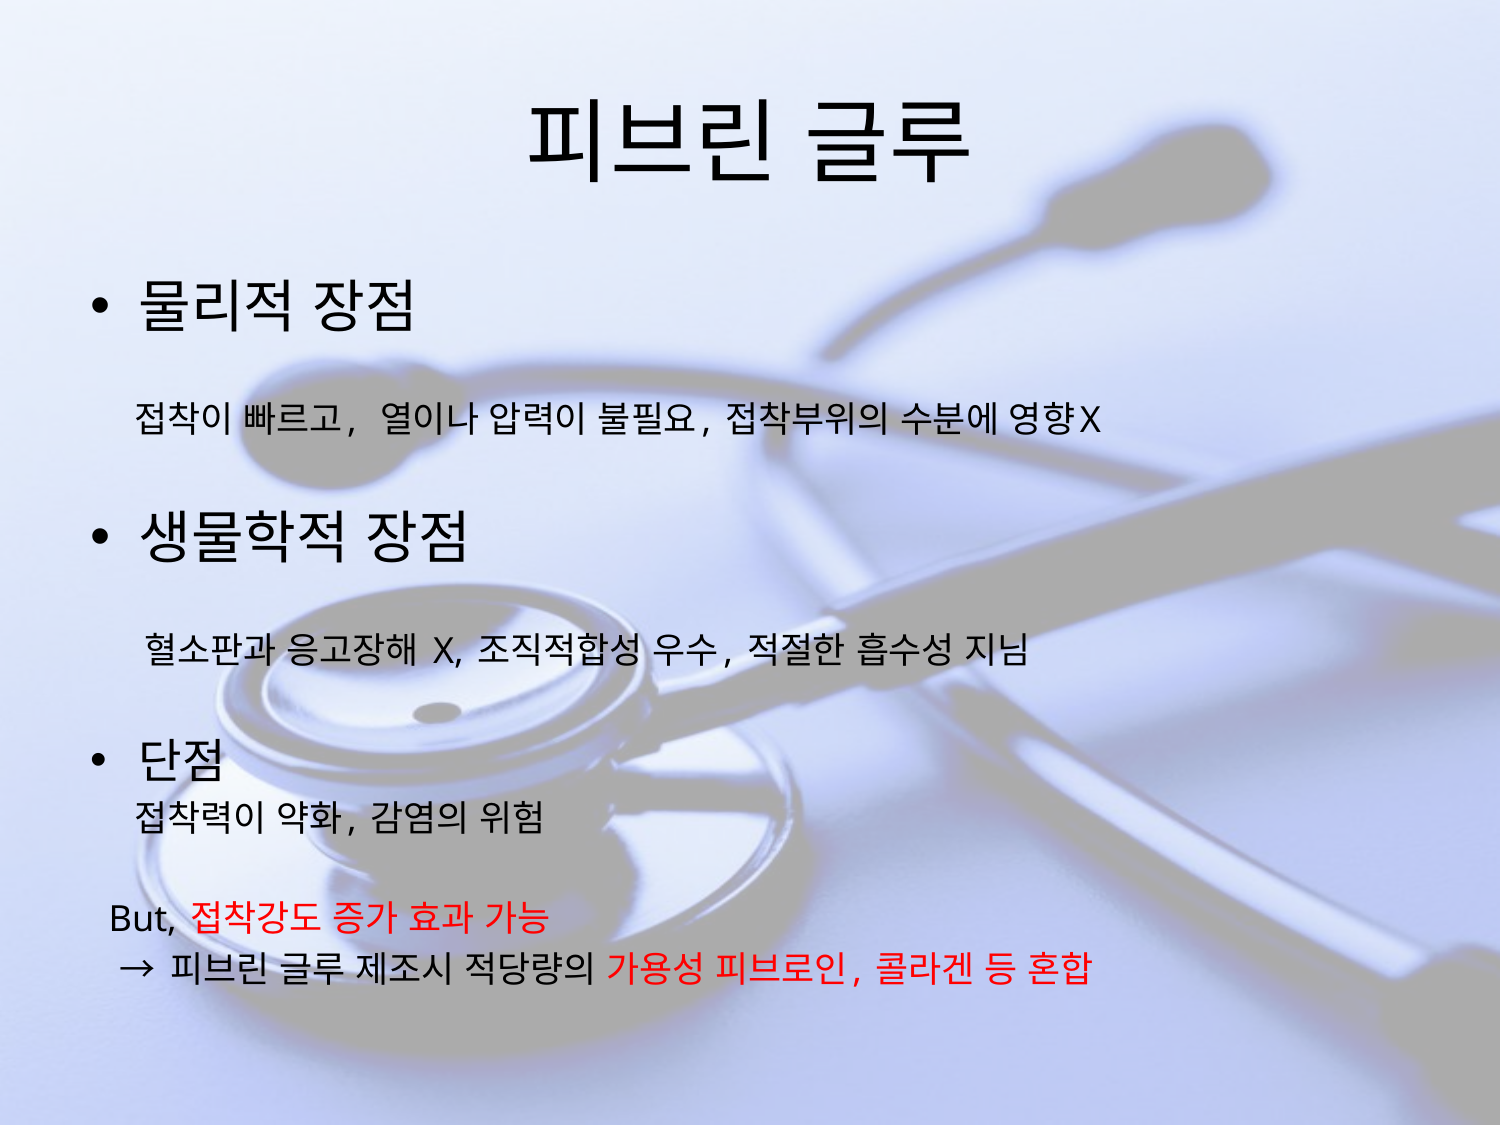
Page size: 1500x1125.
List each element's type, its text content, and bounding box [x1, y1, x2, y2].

title 피브린 글루 [75, 45, 1425, 233]
list 물리적 장점 접착이 빠르고, 열이나 압력이 불필요, 접착부위의 수분에 영향X 생물학적 장점 혈소판과 응고장해 X, 조직적합성 우수, 적절한 흡수성 지님 단점 접착력이 약화, 감염의 위험 But, 접착강도 증가 효과 가능 → 피브린 글루 제조시 적당량의 가용성 피브로인, 콜라겐 등 혼합 [75, 262, 1425, 1005]
